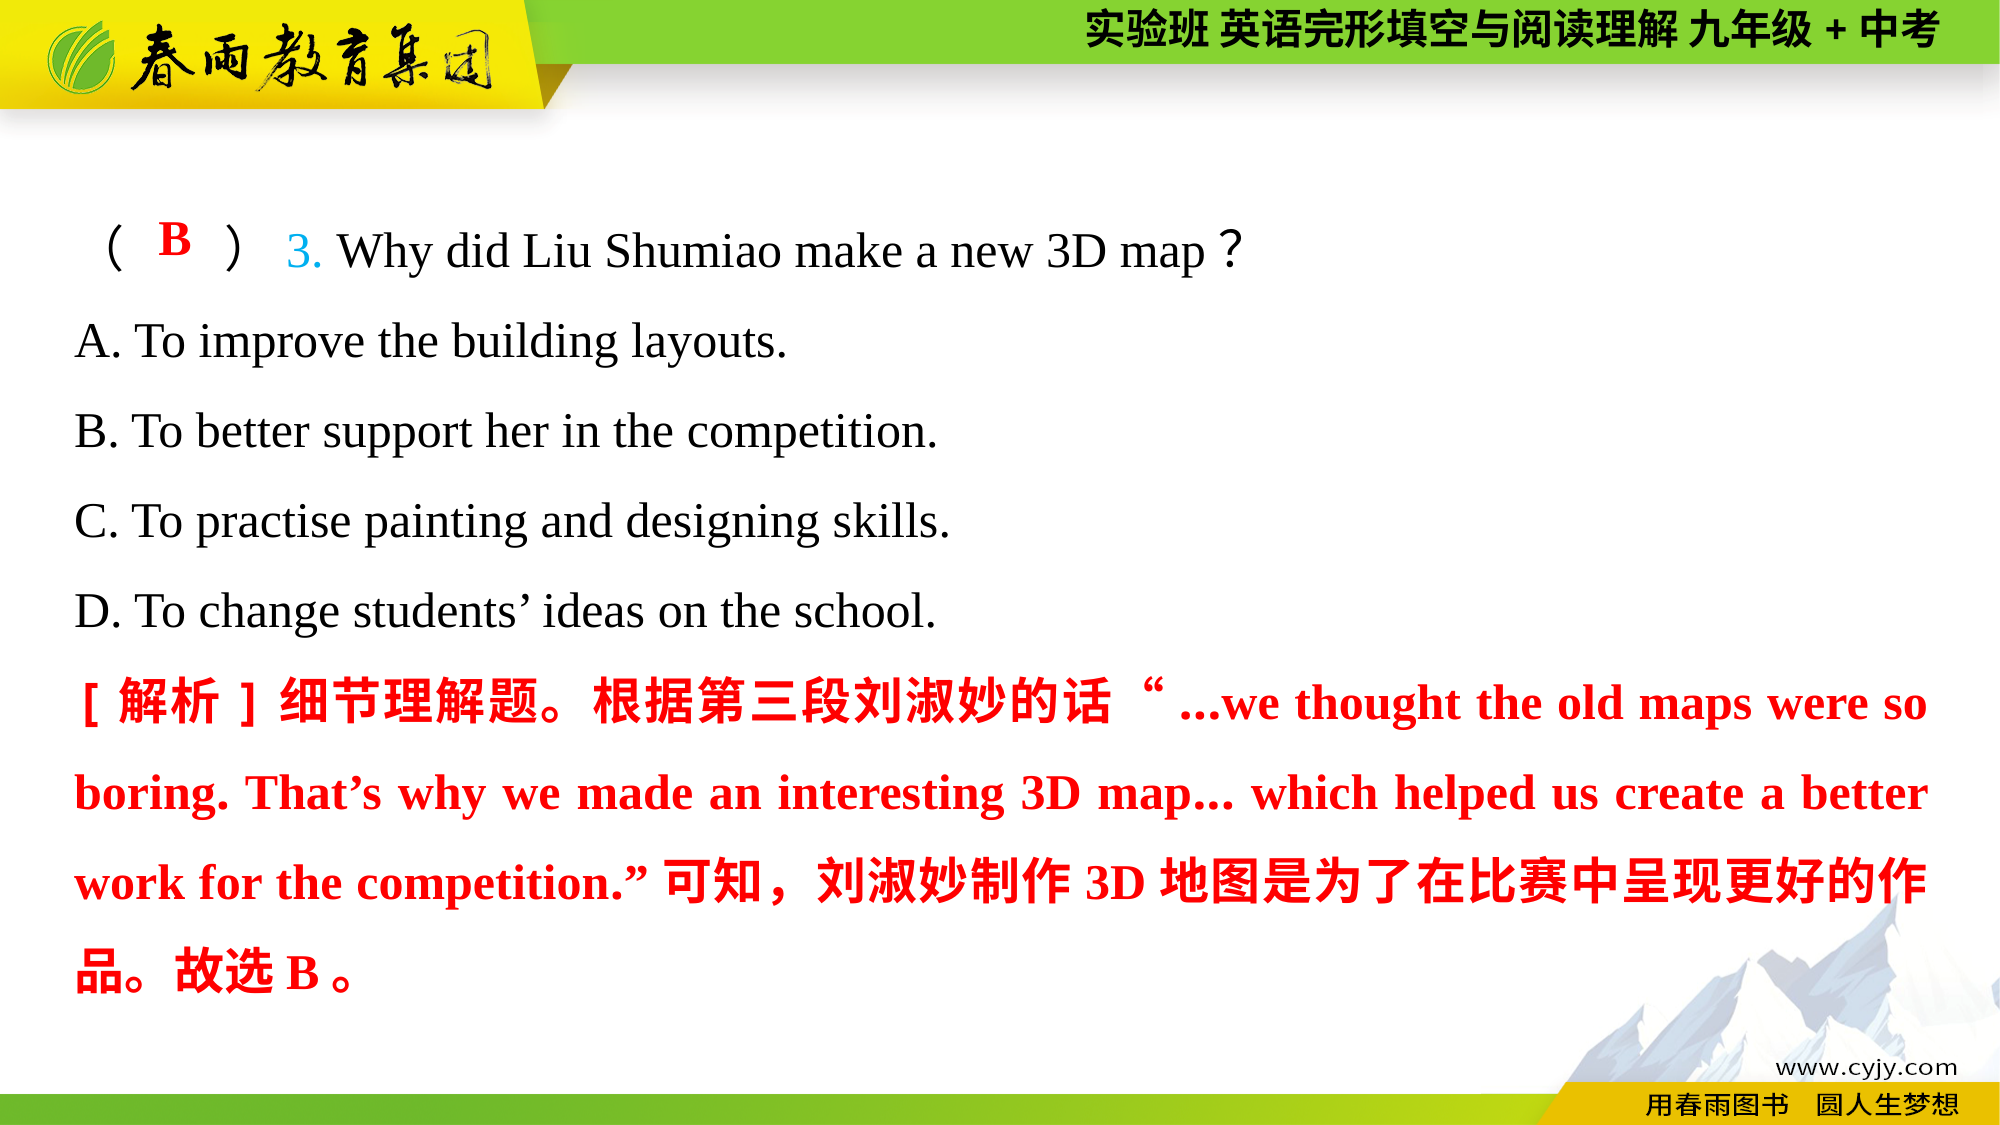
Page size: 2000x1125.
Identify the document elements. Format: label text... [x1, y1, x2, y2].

picture [0, 0, 2000, 1125]
text_box [解析]细节理解题。根据第三段刘淑妙的话“...we thought the old maps were so boring. That’s why we made an interesting 3D map... which helped us create a better work for the competition.”可知，刘淑妙制作3D地图是为了在比赛中呈现更好的作品。故选B。 [59, 649, 1944, 1008]
list （ ）3. Why did Liu Shumiao make a new 3D map？ A. To improve the building layouts. B. To better support her in the competition. C. To practise painting and designing skills. D. To change students’ ideas on the school. [59, 179, 1944, 649]
text_box B [143, 198, 207, 273]
